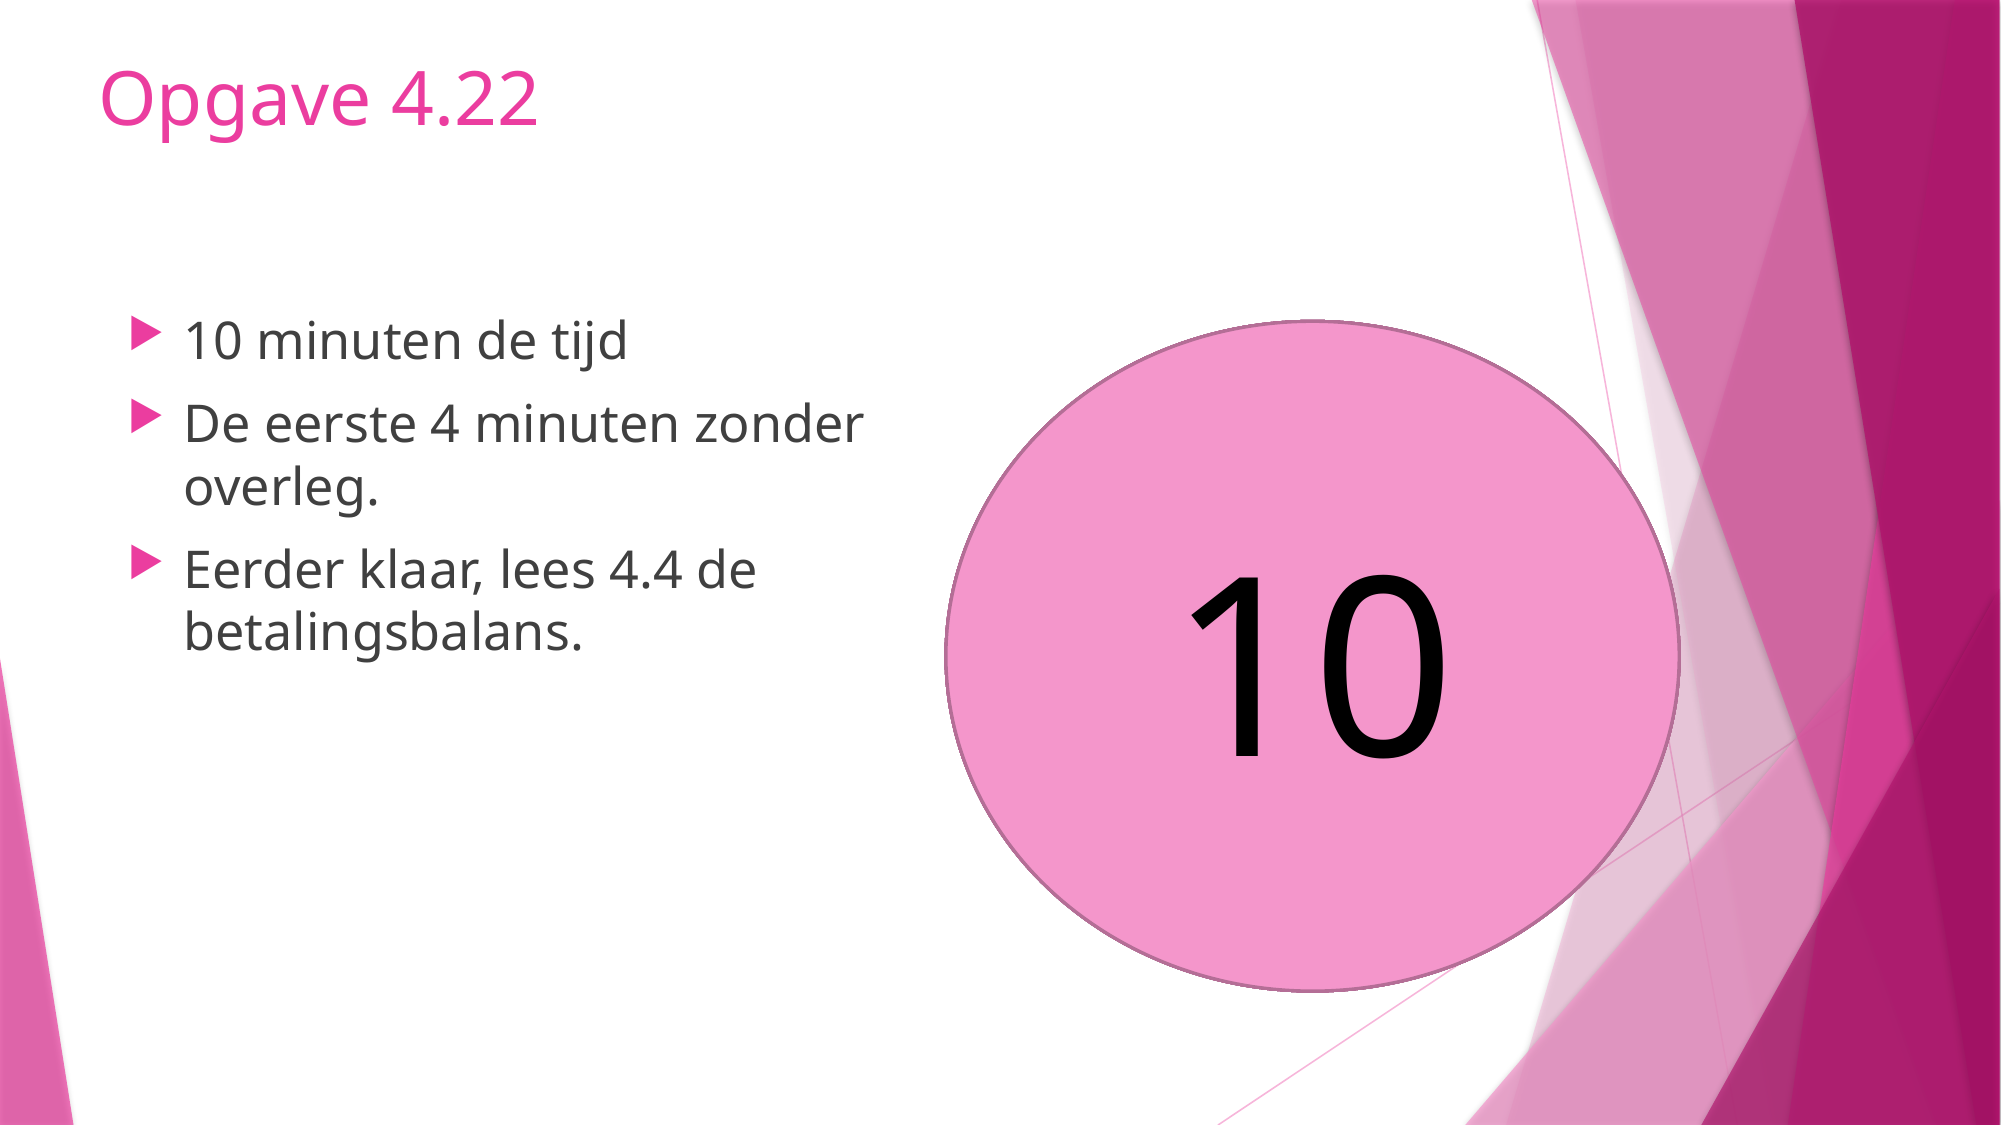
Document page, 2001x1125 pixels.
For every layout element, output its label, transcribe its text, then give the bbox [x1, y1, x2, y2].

text_box 10 [944, 319, 1681, 993]
list 10 minuten de tijd De eerste 4 minuten zonder overleg. Eerder klaar, lees 4.4 de betalingsbalans. [112, 299, 896, 992]
title Opgave 4.22 [83, 42, 1494, 260]
